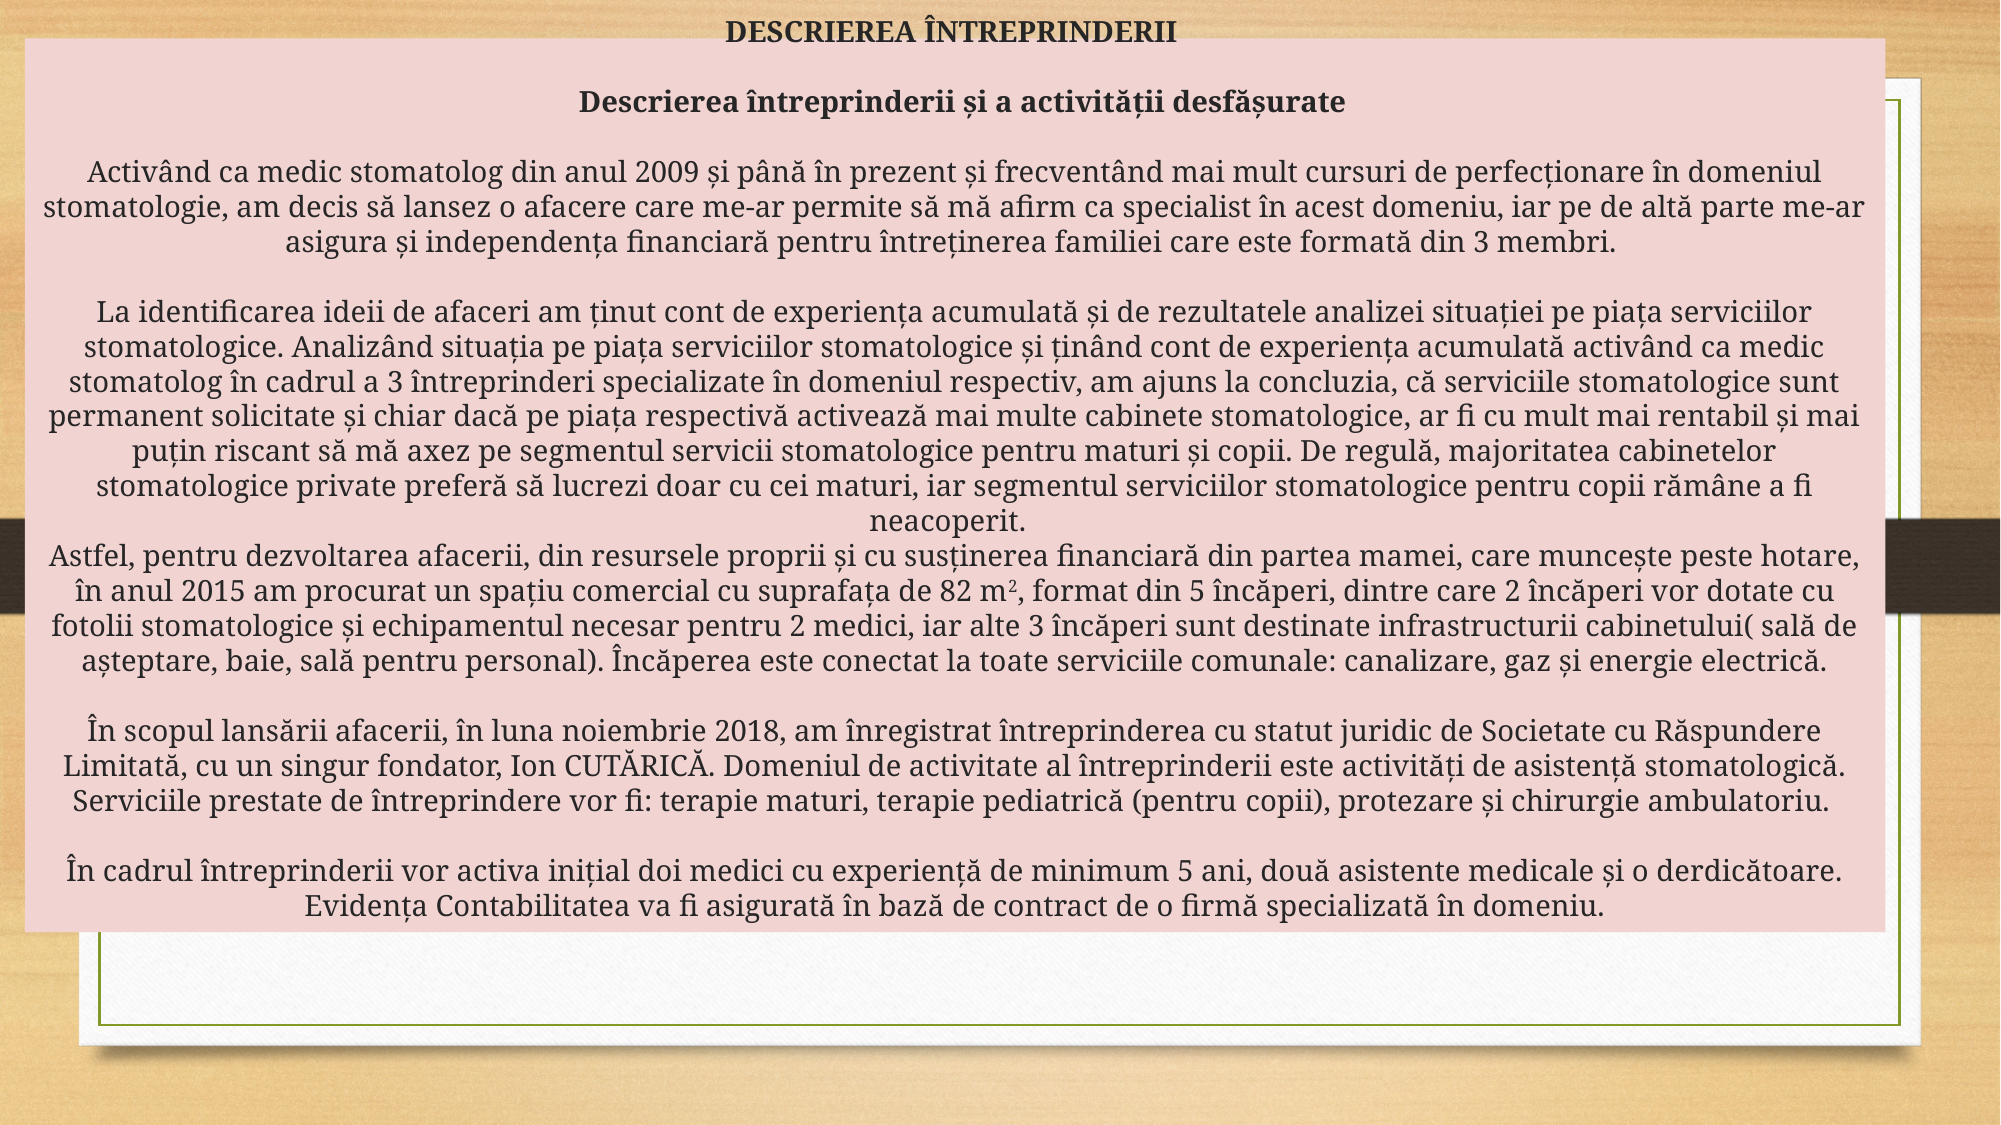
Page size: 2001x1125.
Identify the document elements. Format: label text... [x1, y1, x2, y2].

picture [0, 0, 2001, 1125]
title DESCRIEREA ÎNTREPRINDERII Descrierea întreprinderii şi a activităţii desfăşurate Activând ca medic stomatolog din anul 2009 și până în prezent și frecventând mai mult cursuri de perfecționare în domeniul stomatologie, am decis să lansez o afacere care me-ar permite să mă afirm ca specialist în acest domeniu, iar pe de altă parte me-ar asigura și independența financiară pentru întreținerea familiei care este formată din 3 membri. La identificarea ideii de afaceri am ținut cont de experiența acumulată și de rezultatele analizei situației pe piața serviciilor stomatologice. Analizând situația pe piața serviciilor stomatologice și ținând cont de experiența acumulată activând ca medic stomatolog în cadrul a 3 întreprinderi specializate în domeniul respectiv, am ajuns la concluzia, că serviciile stomatologice sunt permanent solicitate și chiar dacă pe piața respectivă activează mai multe cabinete stomatologice, ar fi cu mult mai rentabil și mai puțin riscant să mă axez pe segmentul servicii stomatologice pentru maturi și copii. De regulă, majoritatea cabinetelor stomatologice private preferă să lucrezi doar cu cei maturi, iar segmentul serviciilor stomatologice pentru copii rămâne a fi neacoperit. Astfel, pentru dezvoltarea afacerii, din resursele proprii și cu susținerea financiară din partea mamei, care muncește peste hotare, în anul 2015 am procurat un spațiu comercial cu suprafața de 82 m2, format din 5 încăperi, dintre care 2 încăperi vor dotate cu fotolii stomatologice și echipamentul necesar pentru 2 medici, iar alte 3 încăperi sunt destinate infrastructurii cabinetului( sală de așteptare, baie, sală pentru personal). Încăperea este conectat la toate serviciile comunale: canalizare, gaz și energie electrică. În scopul lansării afacerii, în luna noiembrie 2018, am înregistrat întreprinderea cu statut juridic de Societate cu Răspundere Limitată, cu un singur fondator, Ion CUTĂRICĂ. Domeniul de activitate al întreprinderii este activități de asistență stomatologică. Serviciile prestate de întreprindere vor fi: terapie maturi, terapie pediatrică (pentru copii), protezare și chirurgie ambulatoriu. În cadrul întreprinderii vor activa inițial doi medici cu experiență de minimum 5 ani, două asistente medicale și o derdicătoare. Evidența Contabilitatea va fi asigurată în bază de contract de o firmă specializată în domeniu. [24, 38, 1886, 933]
